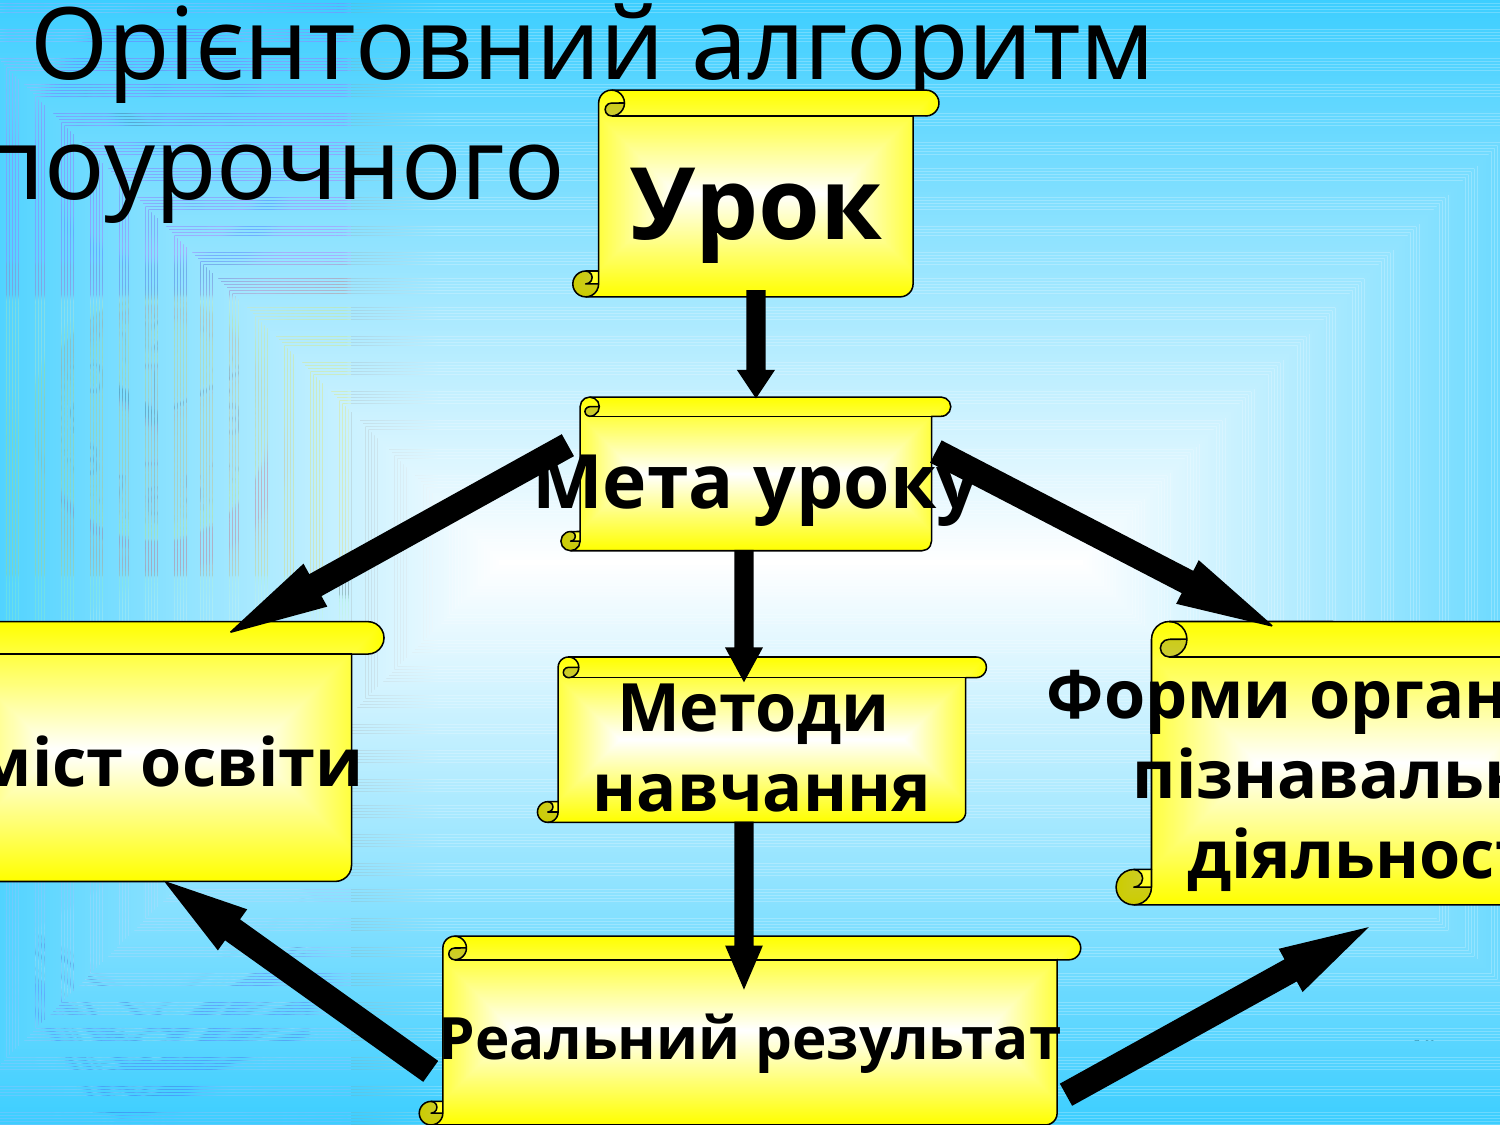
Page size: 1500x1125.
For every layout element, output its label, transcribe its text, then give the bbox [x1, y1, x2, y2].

text_box [165, 882, 438, 1081]
text_box [230, 435, 573, 633]
text_box [726, 822, 762, 988]
text_box [1060, 928, 1367, 1105]
text_box Форми організації пізнавальної діяльності [1116, 621, 1500, 905]
text_box Мета уроку [560, 397, 951, 551]
text_box Зміст освіти [0, 621, 385, 882]
text_box [931, 441, 1273, 626]
text_box [726, 550, 762, 681]
list Орієнтовний алгоритм поурочного плану [0, 0, 1500, 1125]
text_box Методи навчання [537, 656, 987, 823]
text_box Урок [572, 90, 939, 297]
text_box Реальний результат [419, 936, 1081, 1125]
text_box [738, 290, 774, 398]
